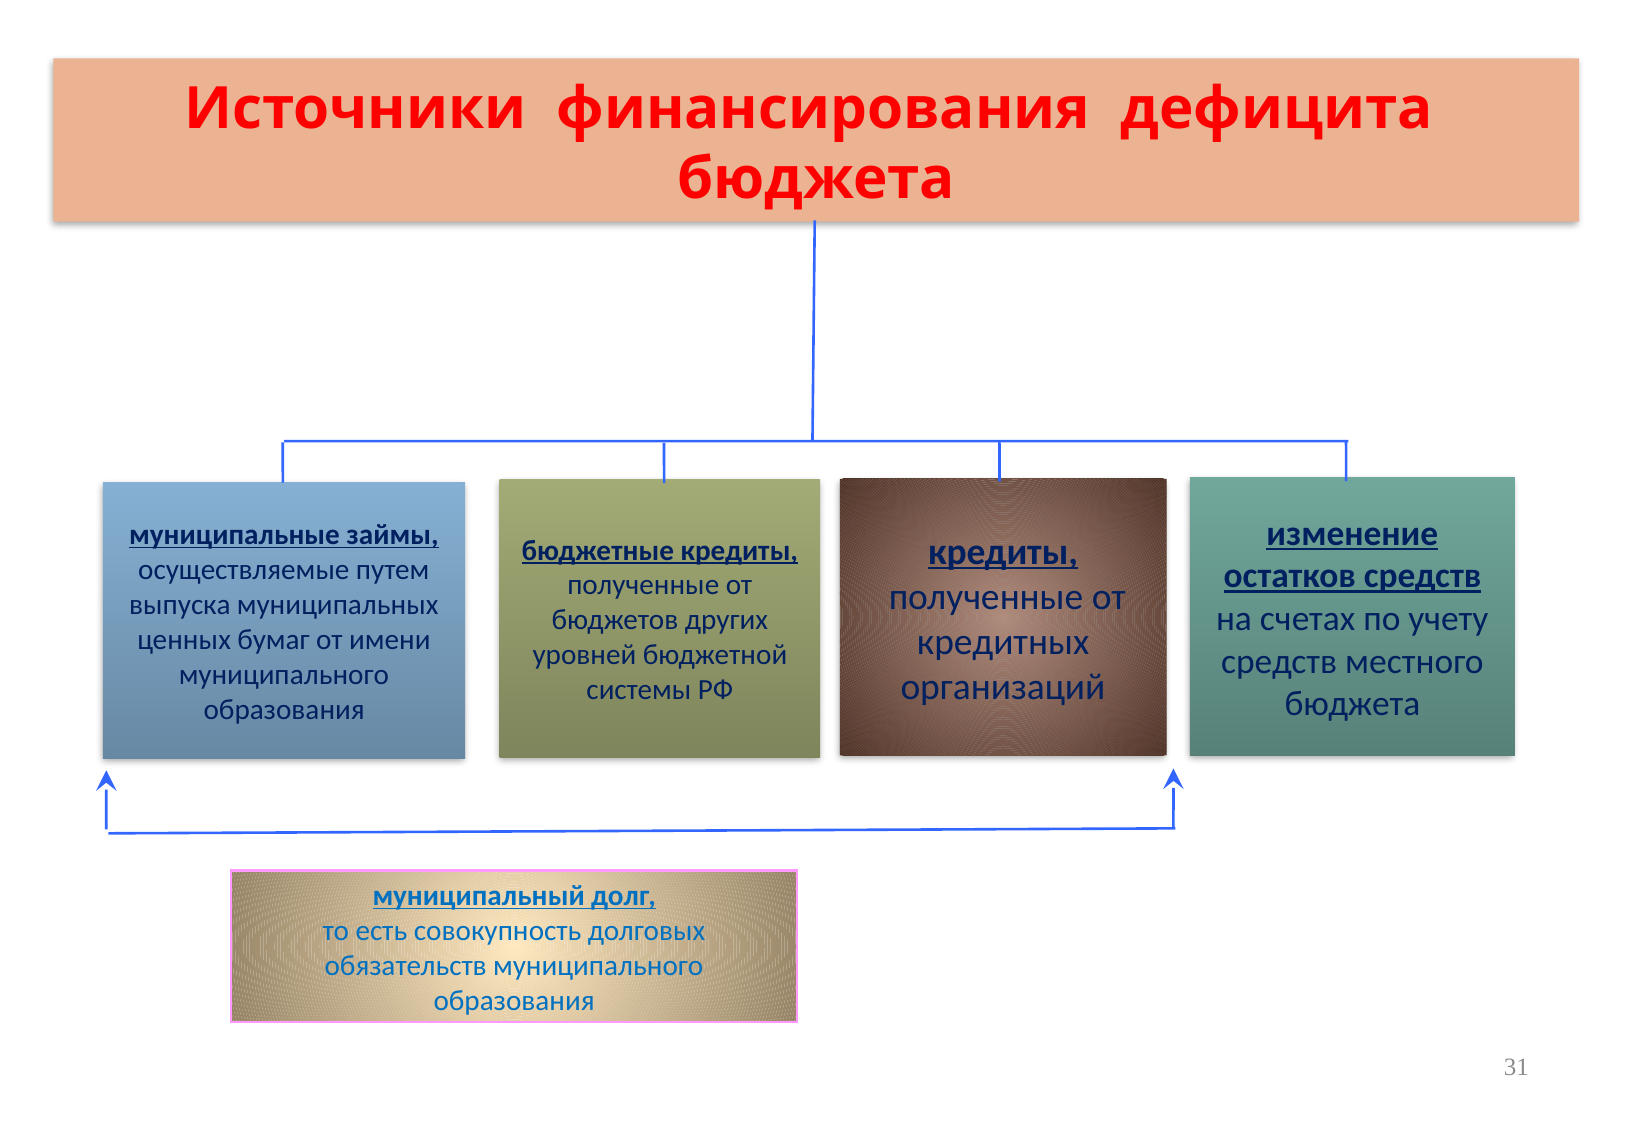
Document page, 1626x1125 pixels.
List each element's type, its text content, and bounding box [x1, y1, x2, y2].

text_box муниципальный долг, то есть совокупность долговых обязательств муниципального образования [231, 870, 798, 1023]
text_box [1163, 768, 1184, 790]
text_box [95, 770, 117, 791]
text_box изменение остатков средств на счетах по учету средств местного бюджета [1189, 477, 1516, 756]
text_box бюджетные кредиты, полученные от бюджетов других уровней бюджетной системы РФ [499, 479, 821, 758]
text_box муниципальные займы, осуществляемые путем выпуска муниципальных ценных бумаг от имени муниципального образования [102, 482, 466, 759]
slide_number 31 [1164, 1042, 1544, 1103]
title Источники финансирования дефицита бюджета [53, 58, 1580, 222]
text_box кредиты, полученные от кредитных организаций [839, 478, 1167, 756]
